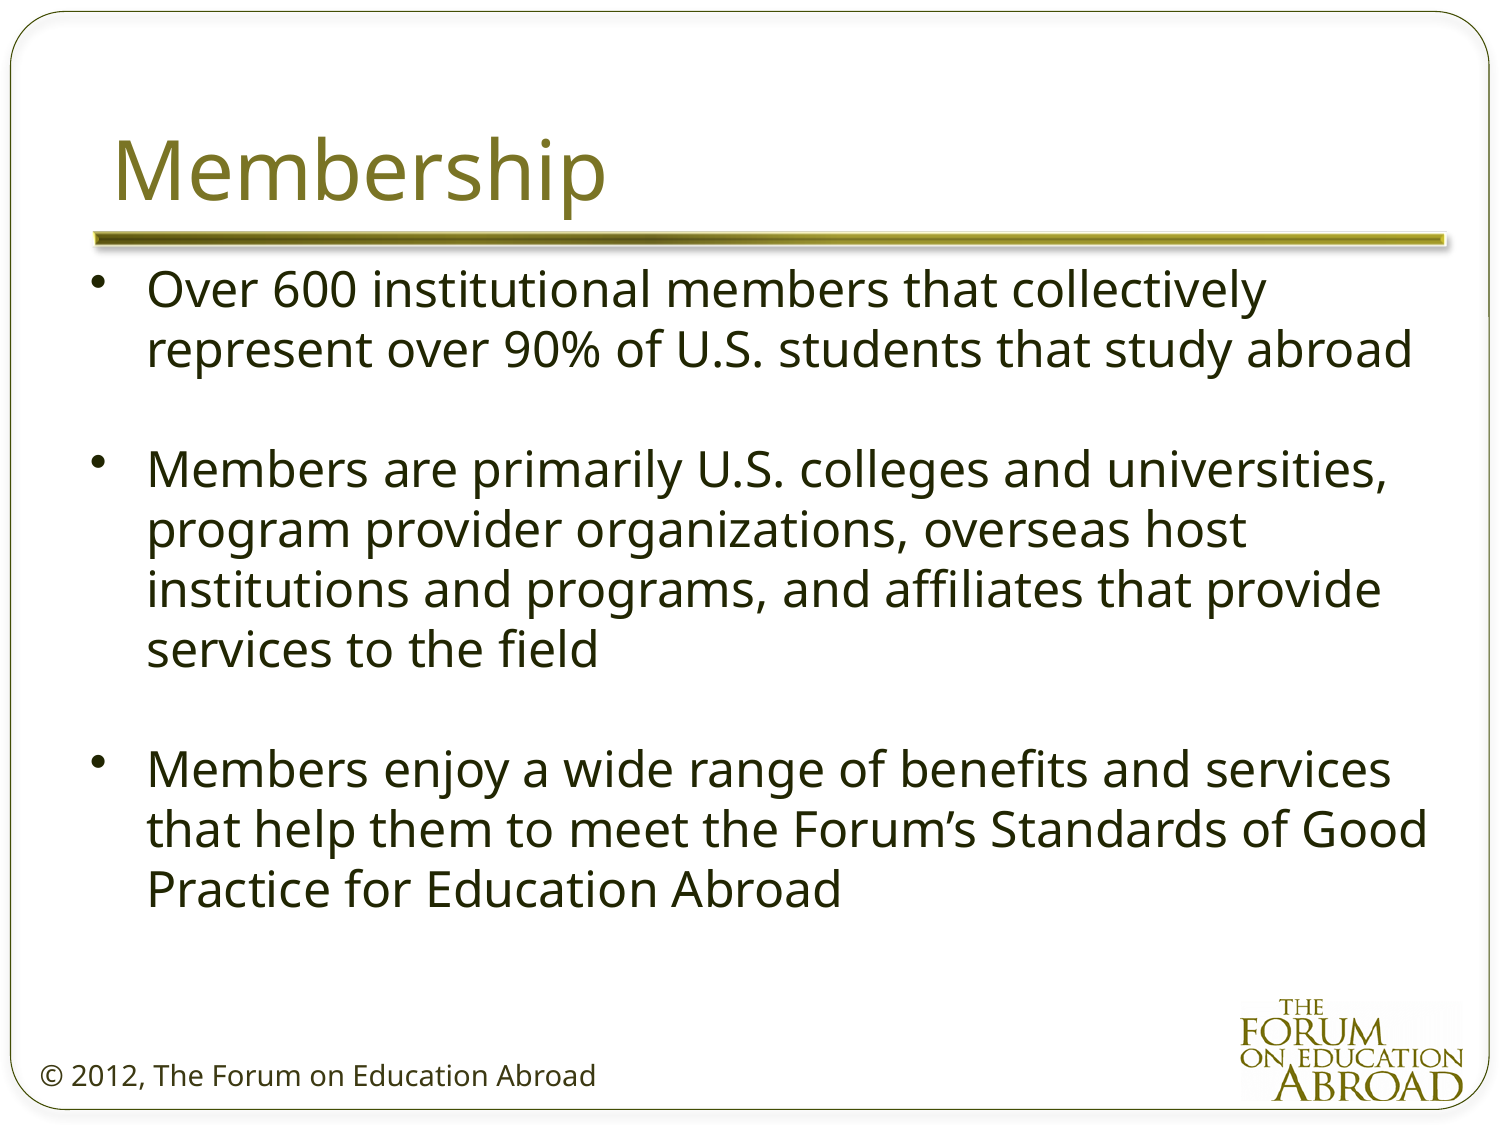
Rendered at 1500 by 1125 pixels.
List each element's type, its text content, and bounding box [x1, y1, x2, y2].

title Membership [96, 45, 1438, 233]
picture [1240, 1045, 1463, 1101]
text_box Over 600 institutional members that collectively represent over 90% of U.S. students that study abroad Members are primarily U.S. colleges and universities, program provider organizations, overseas host institutions and programs, and affiliates that provide services to the field Members enjoy a wide range of benefits and services that help them to meet the Forum’s Standards of Good Practice for Education Abroad [74, 249, 1488, 1045]
picture [84, 224, 1461, 249]
